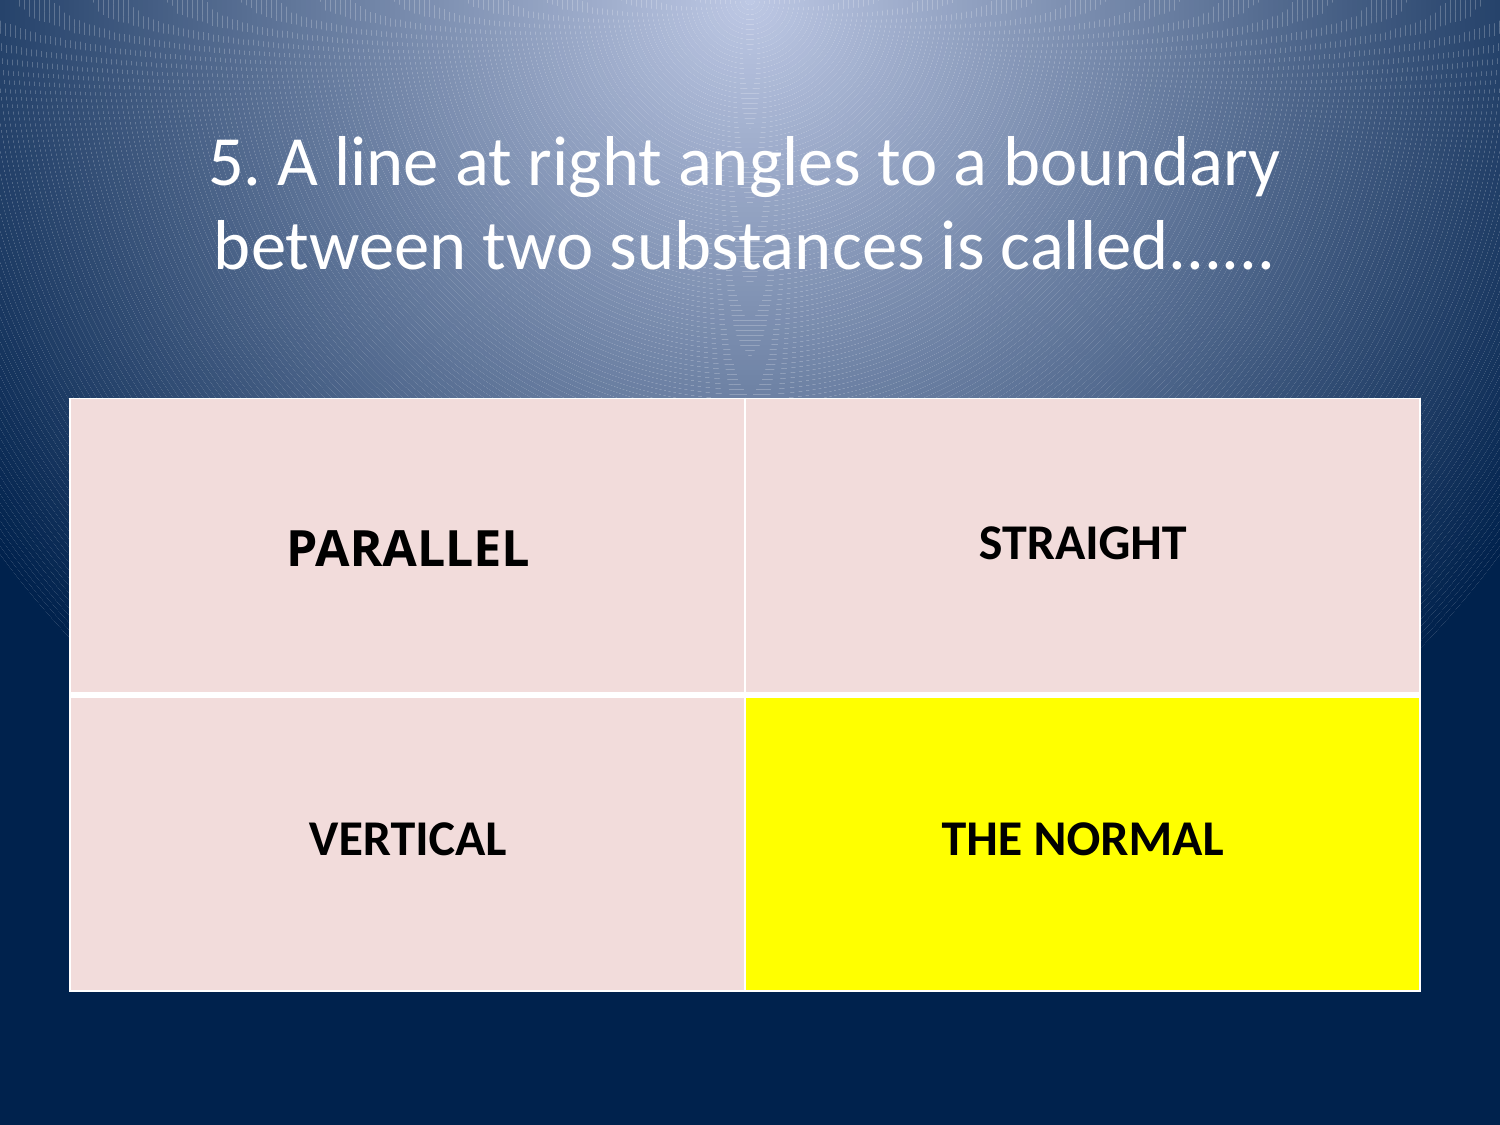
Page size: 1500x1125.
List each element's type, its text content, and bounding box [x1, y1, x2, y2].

table_cell VERTICAL [71, 698, 744, 990]
table_cell THE NORMAL [746, 698, 1419, 990]
table_header PARALLEL [71, 399, 744, 692]
title 5. A line at right angles to a boundary between two substances is called...... [70, 105, 1421, 293]
table_header STRAIGHT [746, 399, 1419, 692]
